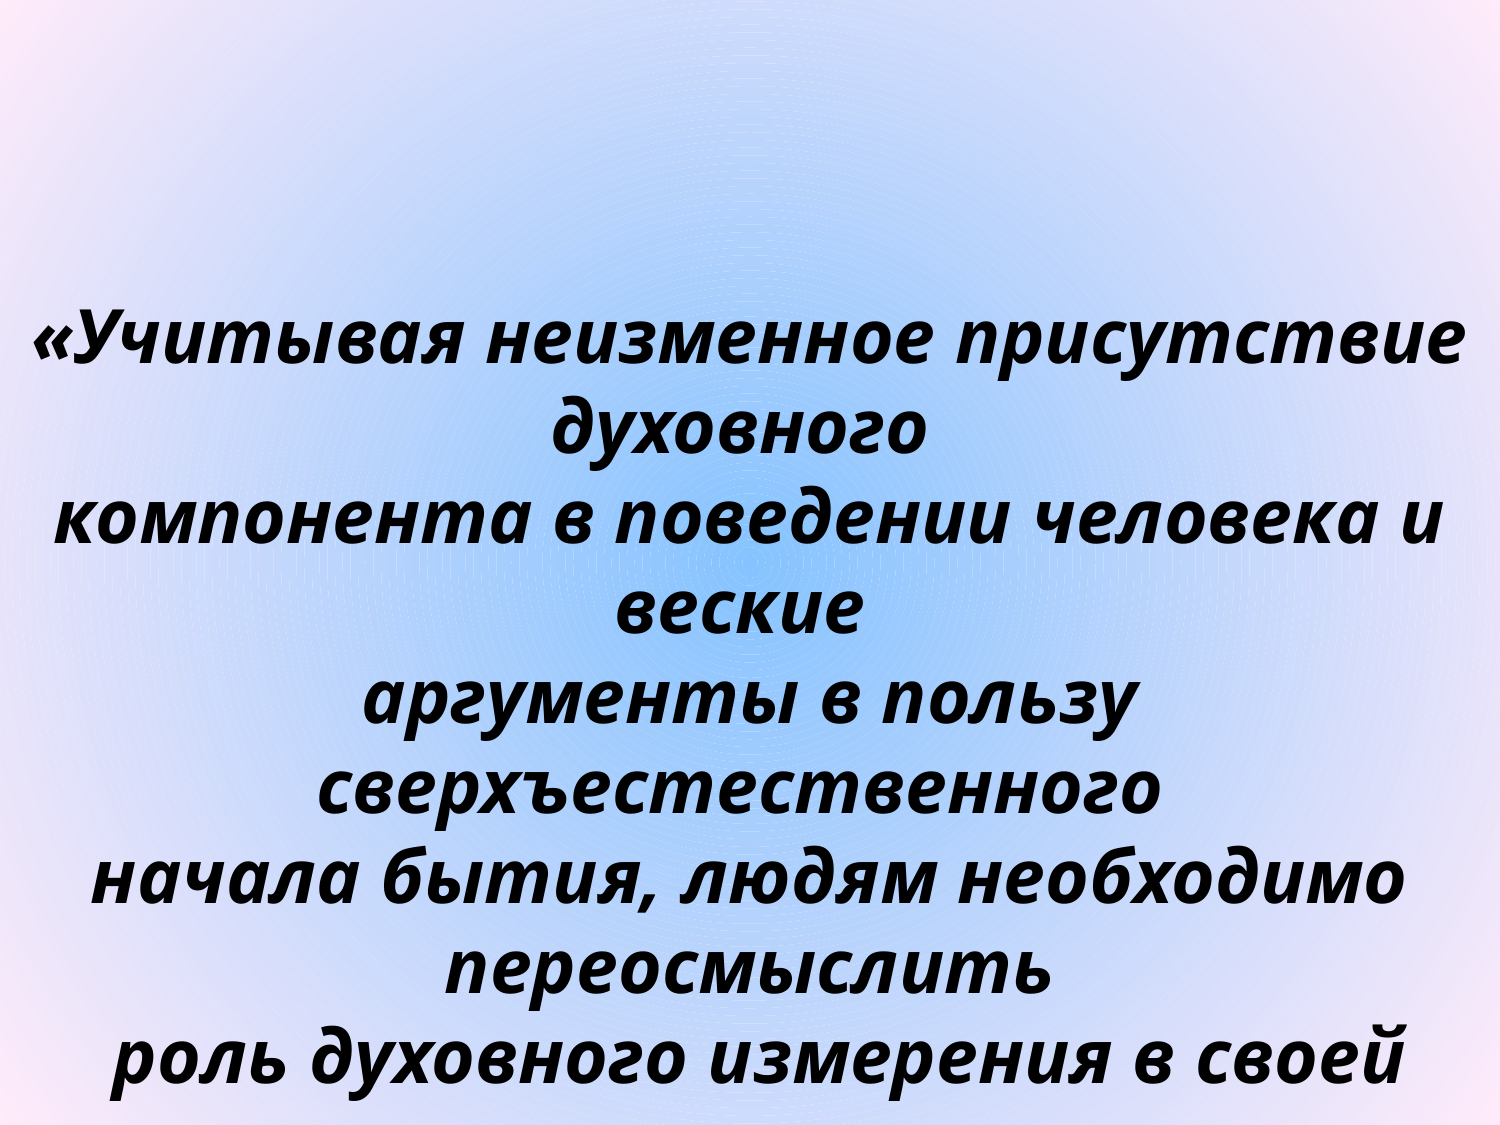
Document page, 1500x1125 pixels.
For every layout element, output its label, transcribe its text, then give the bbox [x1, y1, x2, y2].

text_box «Учитывая неизменное присутствие духовного компонента в поведении человека и веские аргументы в пользу сверхъестественного начала бытия, людям необходимо переосмыслить роль духовного измерения в своей жизни». Бернард Барлесон [0, 281, 1500, 1125]
